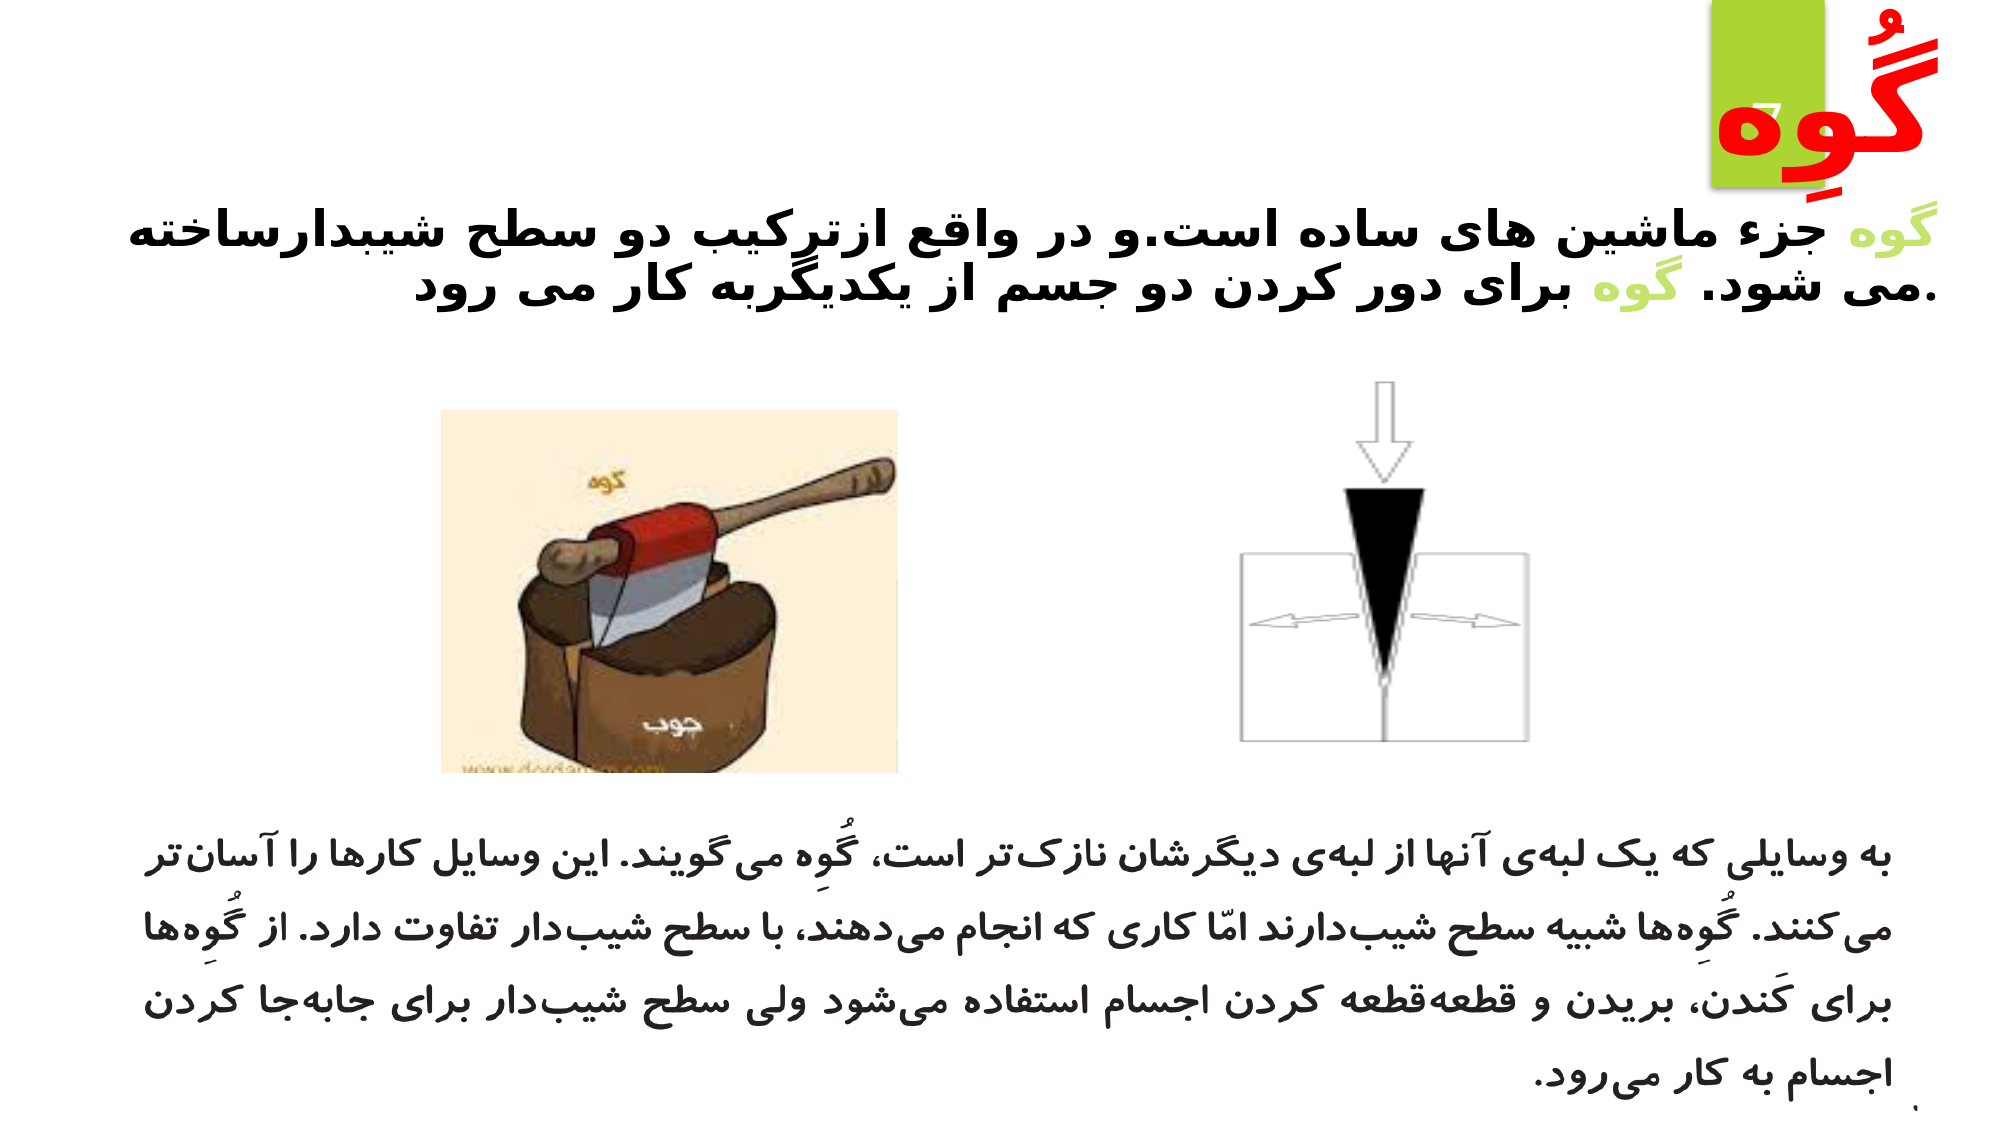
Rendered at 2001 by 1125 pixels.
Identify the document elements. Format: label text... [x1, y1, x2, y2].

picture [440, 410, 898, 774]
slide_number 7 [1698, 48, 1836, 175]
picture [1225, 374, 1547, 750]
text_box گوه جزء ماشین های ساده است.و در واقع ازترکیب دو سطح شیبدارساخته می شود. گوه برای دور کردن دو جسم از یکدیگربه کار می رود. [20, 196, 1953, 373]
picture [116, 816, 1918, 1111]
text_box گُوِه [1693, 0, 1953, 194]
